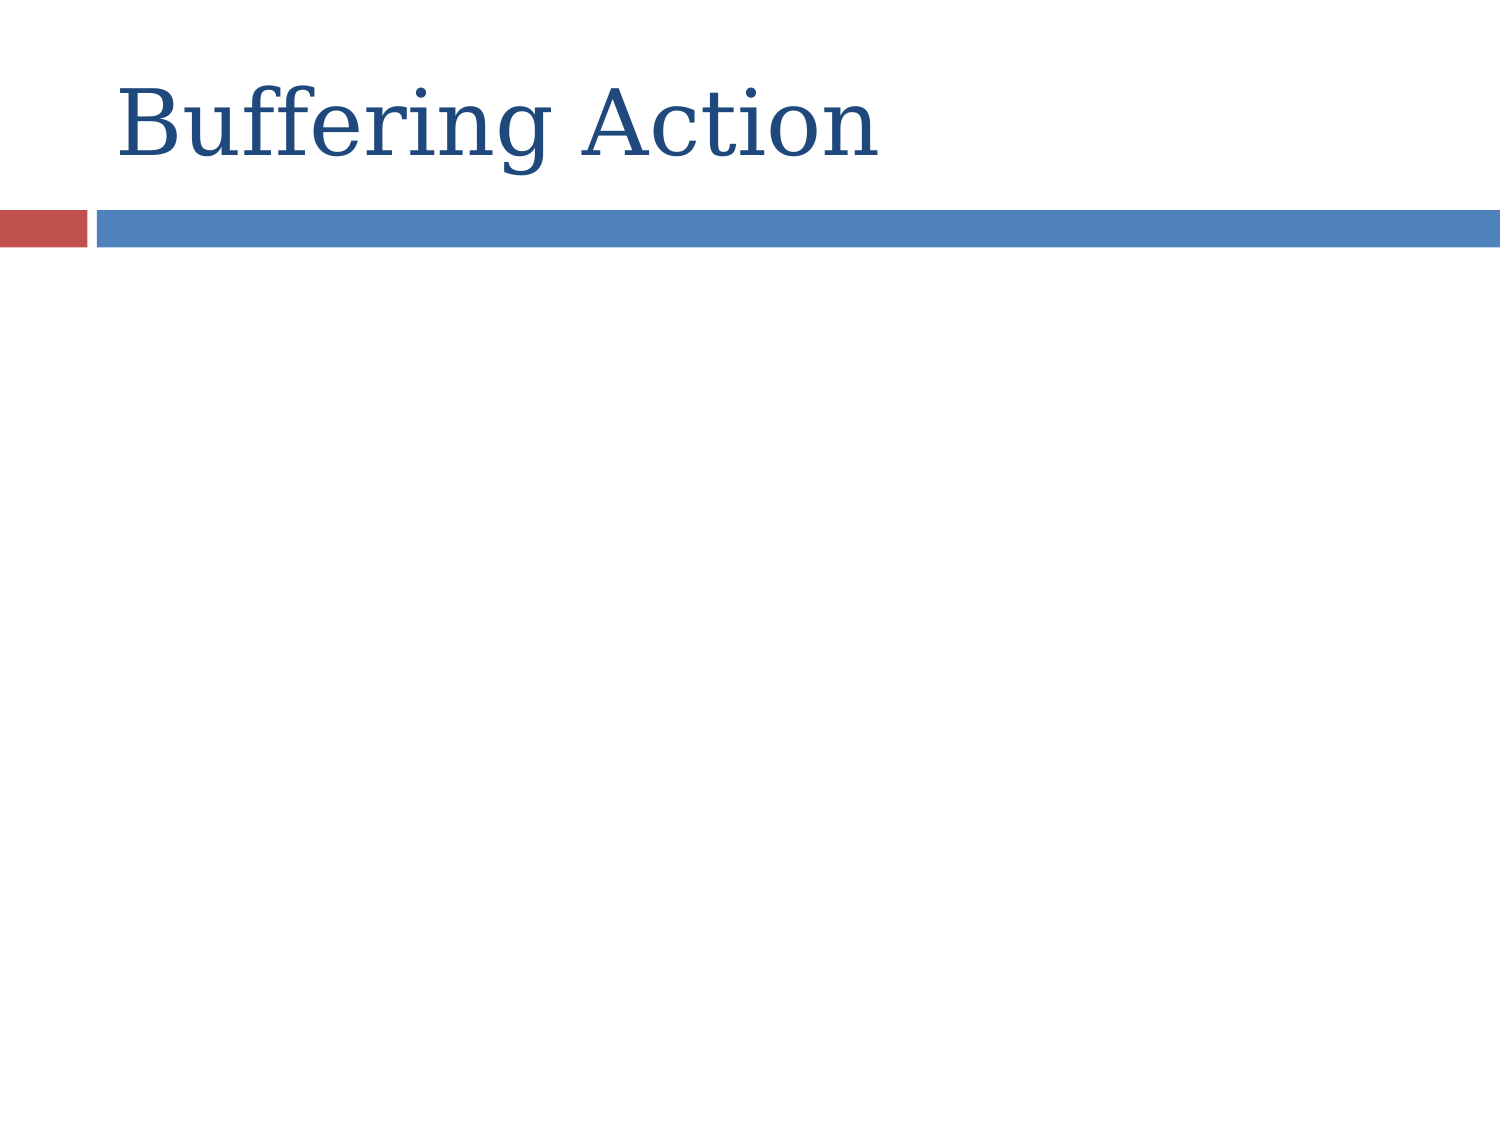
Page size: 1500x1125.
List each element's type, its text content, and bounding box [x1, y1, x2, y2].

title Buffering Action [100, 37, 1438, 200]
